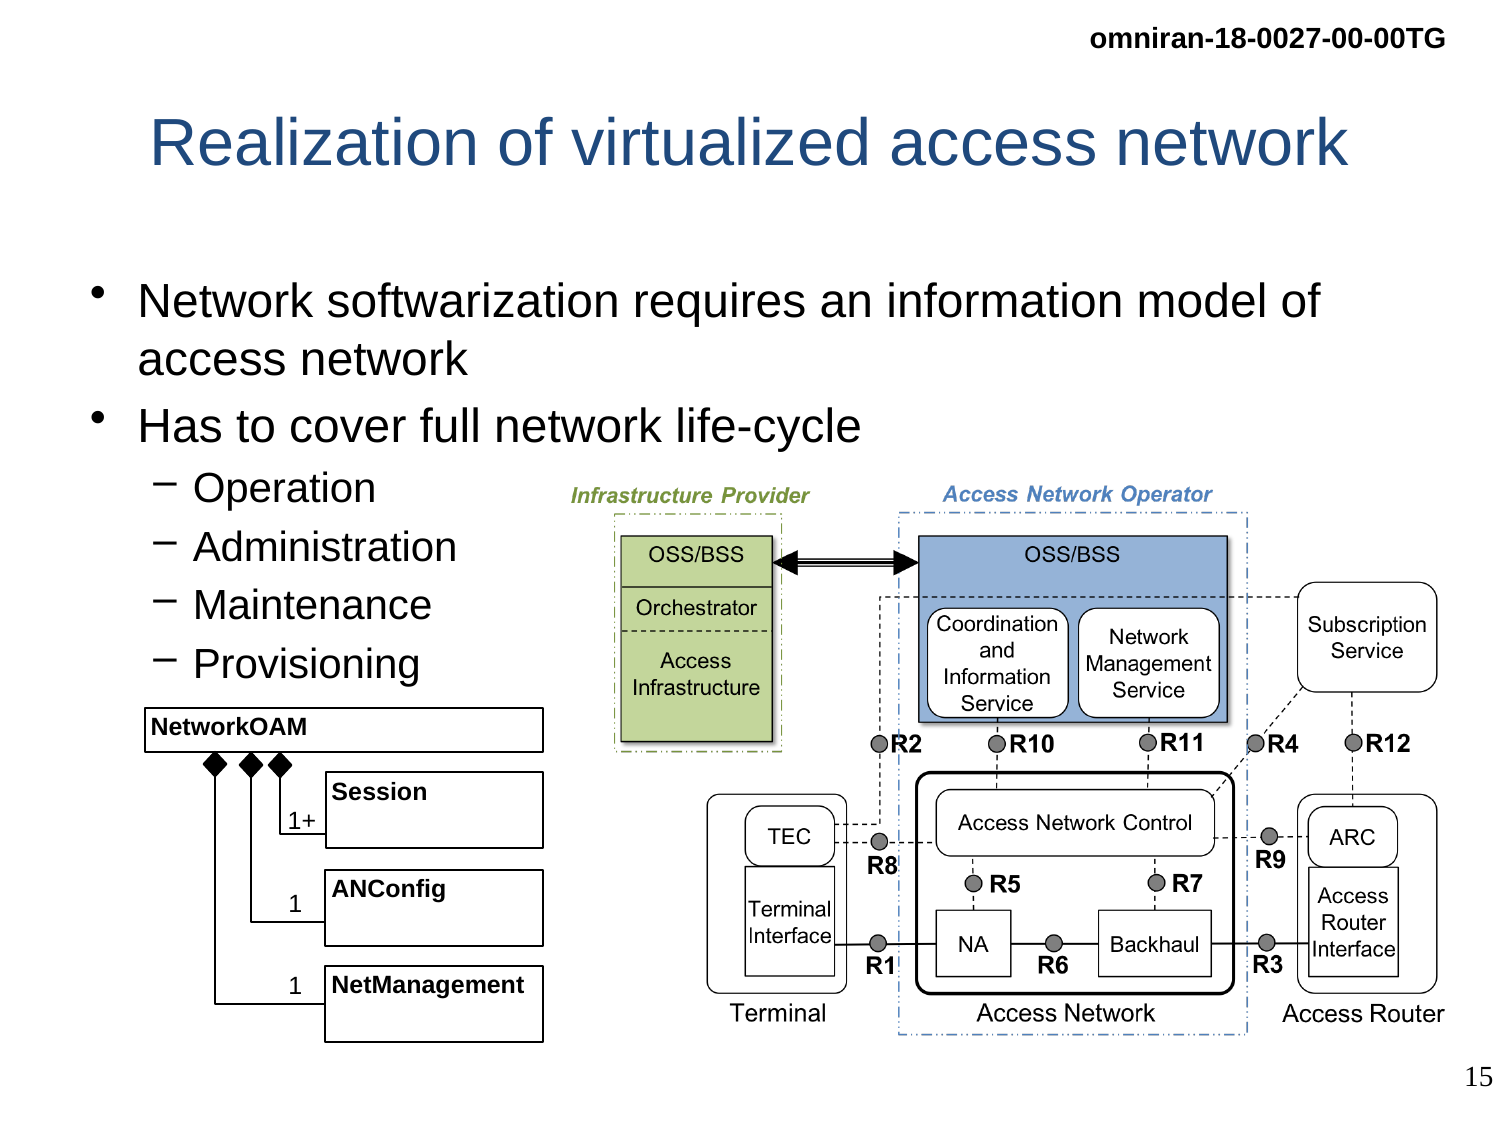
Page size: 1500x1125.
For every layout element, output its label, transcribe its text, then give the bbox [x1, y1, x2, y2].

list Network softwarization requires an information model of access network Has to cover full network life-cycle Operation Administration Maintenance Provisioning [75, 262, 1425, 696]
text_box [144, 707, 544, 1043]
title Realization of virtualized access network [75, 45, 1425, 233]
picture [557, 472, 1459, 1043]
